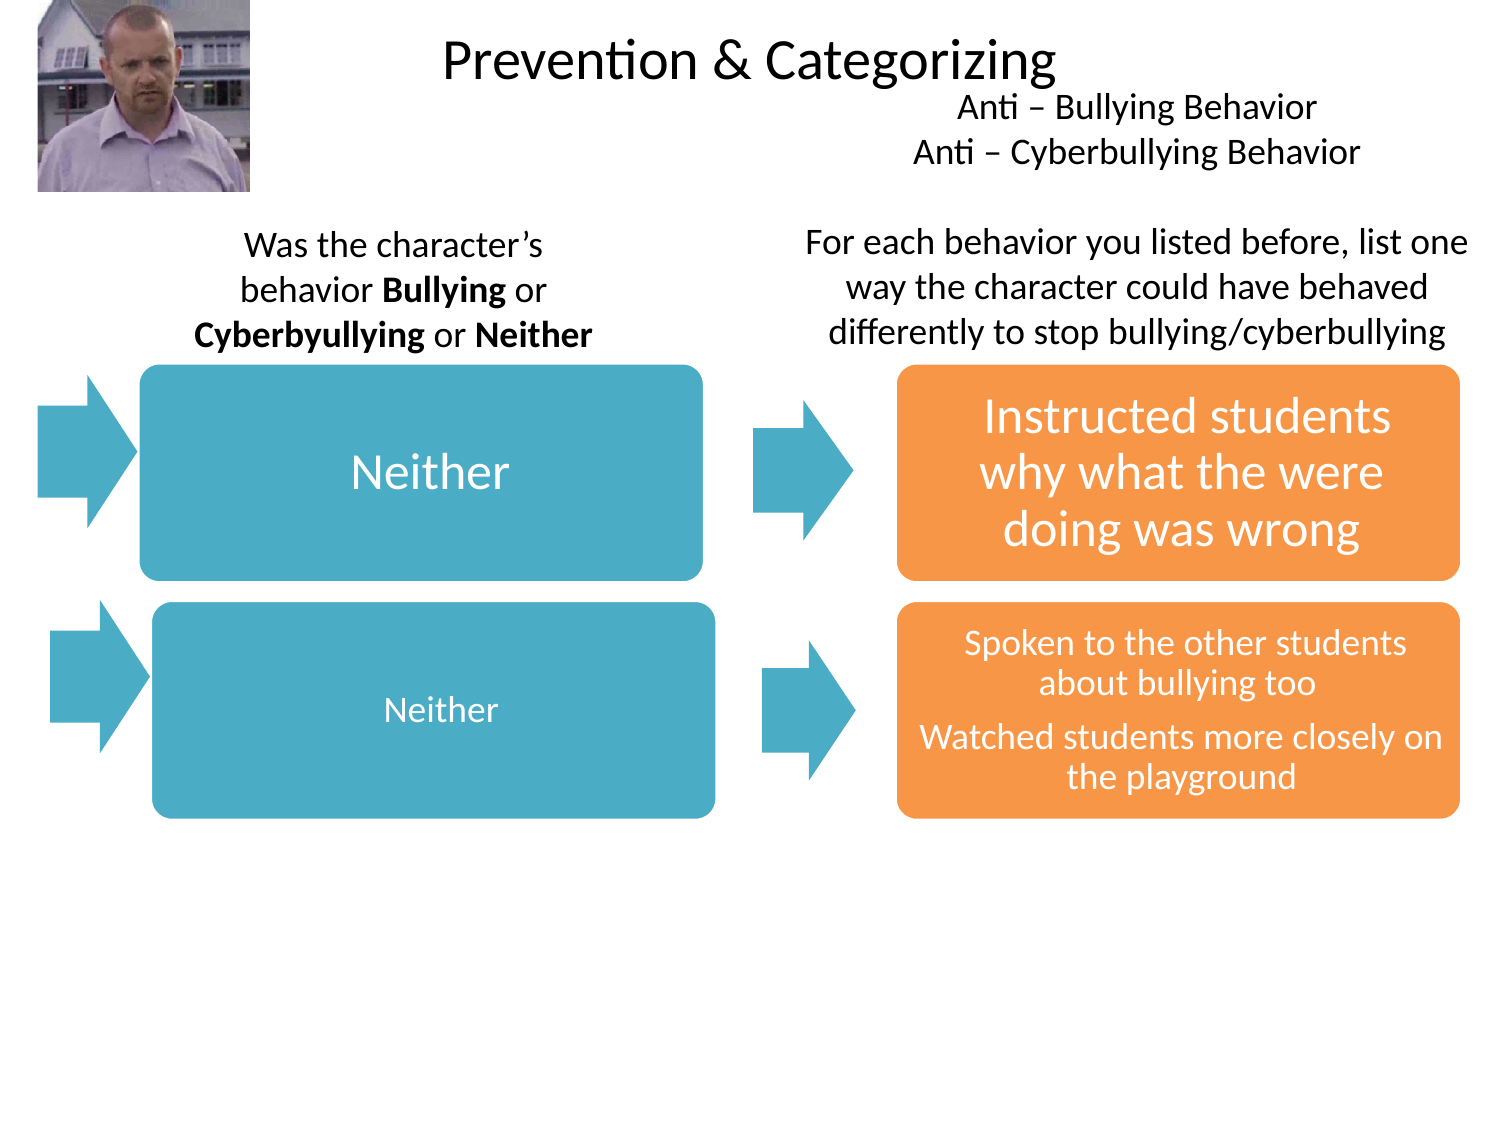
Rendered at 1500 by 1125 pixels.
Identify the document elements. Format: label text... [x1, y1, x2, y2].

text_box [49, 599, 151, 754]
picture [37, 0, 251, 193]
text_box Anti – Bullying Behavior Anti – Cyberbullying Behavior For each behavior you listed before, list one way the character could have behaved differently to stop bullying/cyberbullying [774, 74, 1500, 360]
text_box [37, 374, 138, 529]
text_box Was the character’s behavior Bullying or Cyberbyullying or Neither [162, 212, 625, 360]
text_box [99, 599, 1463, 822]
title Prevention & Categorizing [251, 0, 1425, 150]
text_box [99, 362, 1463, 584]
